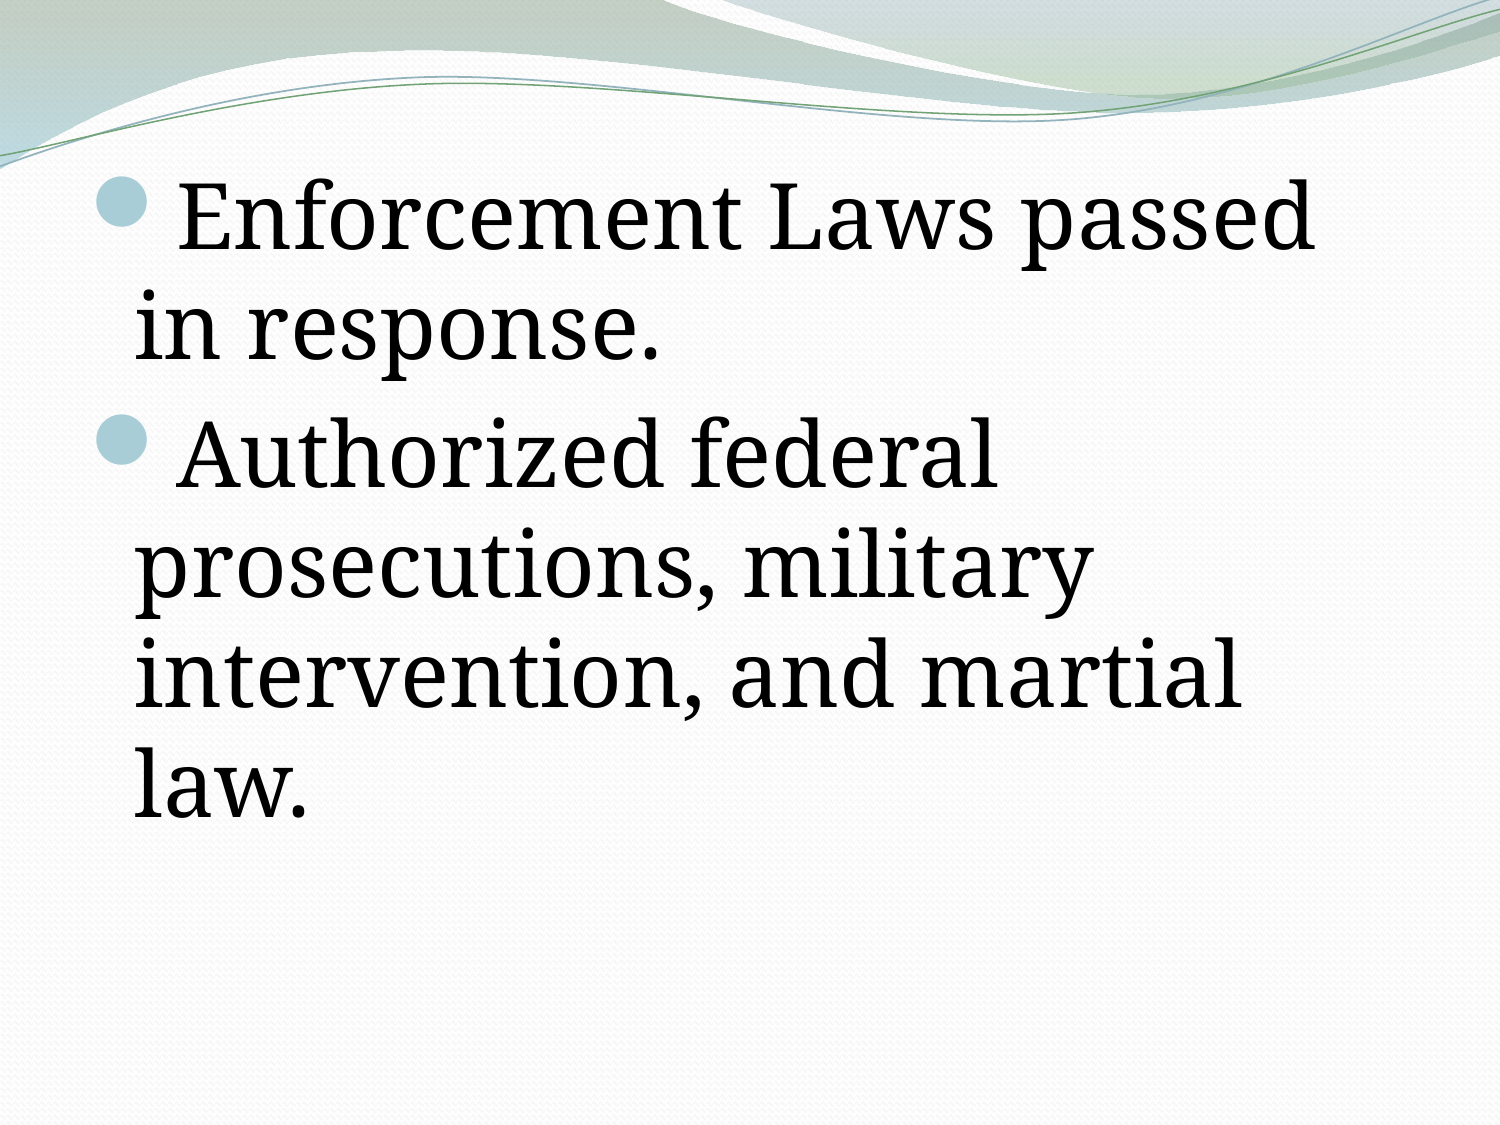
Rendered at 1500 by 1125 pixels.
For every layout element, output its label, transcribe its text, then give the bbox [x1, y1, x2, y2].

list Enforcement Laws passed in response. Authorized federal prosecutions, military intervention, and martial law. [75, 149, 1425, 1038]
